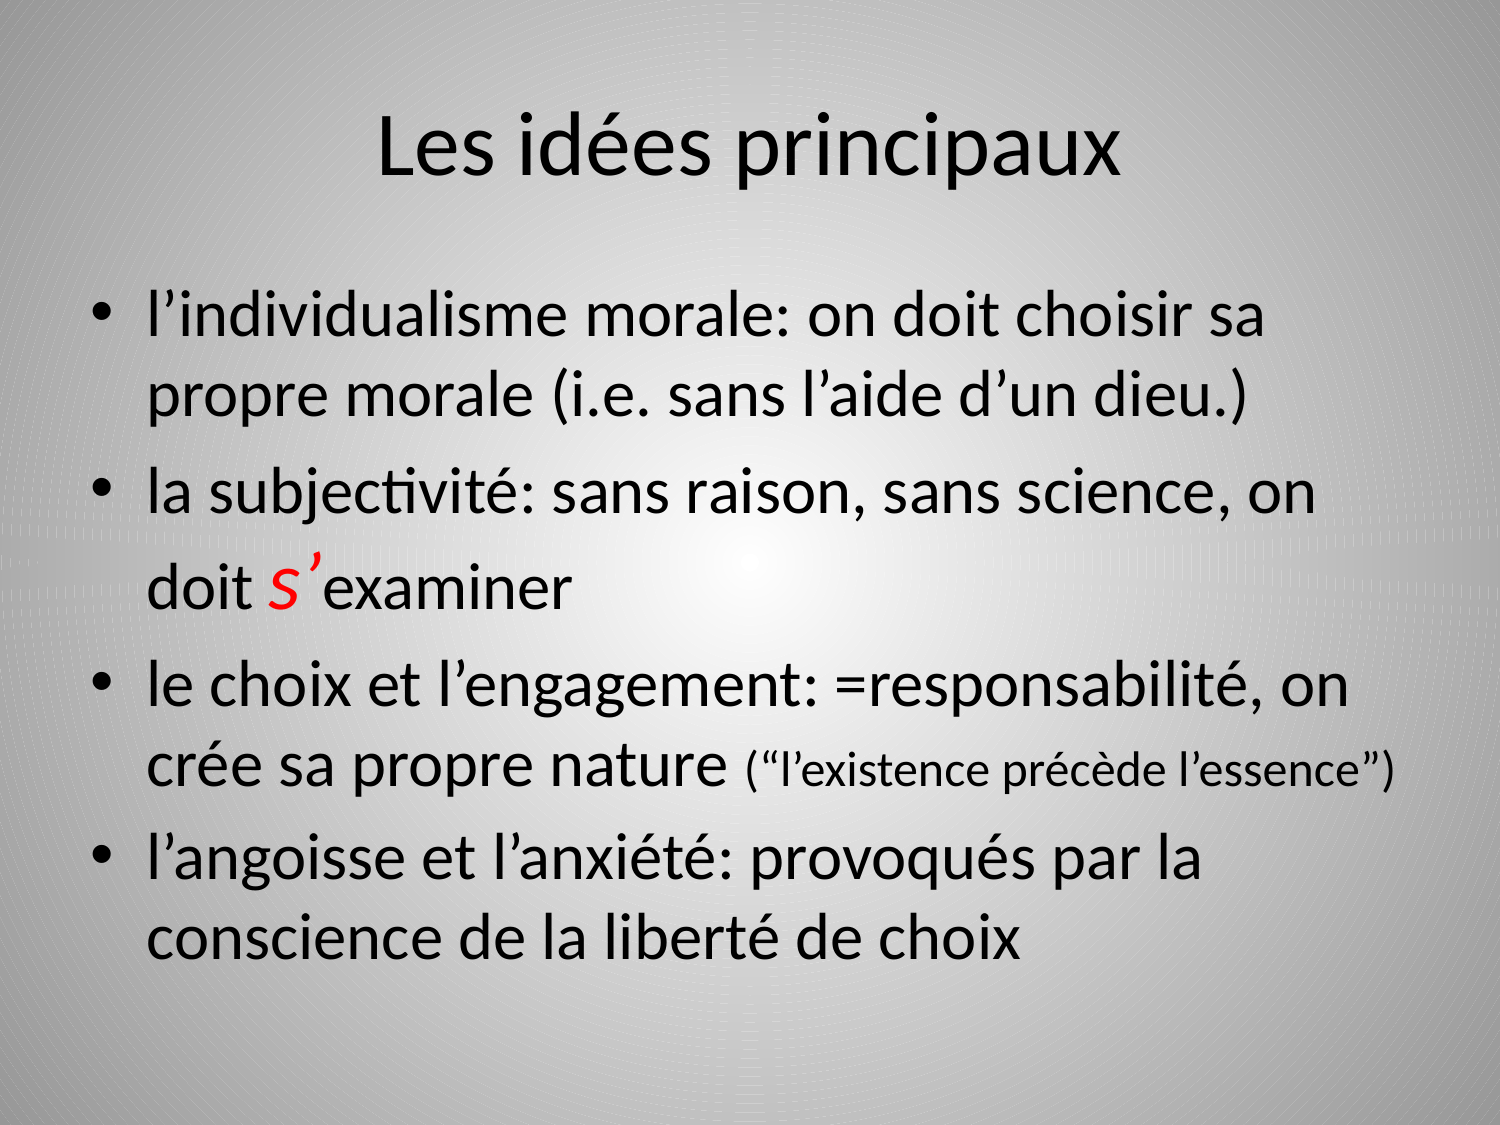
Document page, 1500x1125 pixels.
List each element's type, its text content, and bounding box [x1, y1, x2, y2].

list l’individualisme morale: on doit choisir sa propre morale (i.e. sans l’aide d’un dieu.) la subjectivité: sans raison, sans science, on doit s’examiner le choix et l’engagement: =responsabilité, on crée sa propre nature (“l’existence précède l’essence”) l’angoisse et l’anxiété: provoqués par la conscience de la liberté de choix [75, 262, 1425, 1005]
title Les idées principaux [75, 45, 1425, 233]
